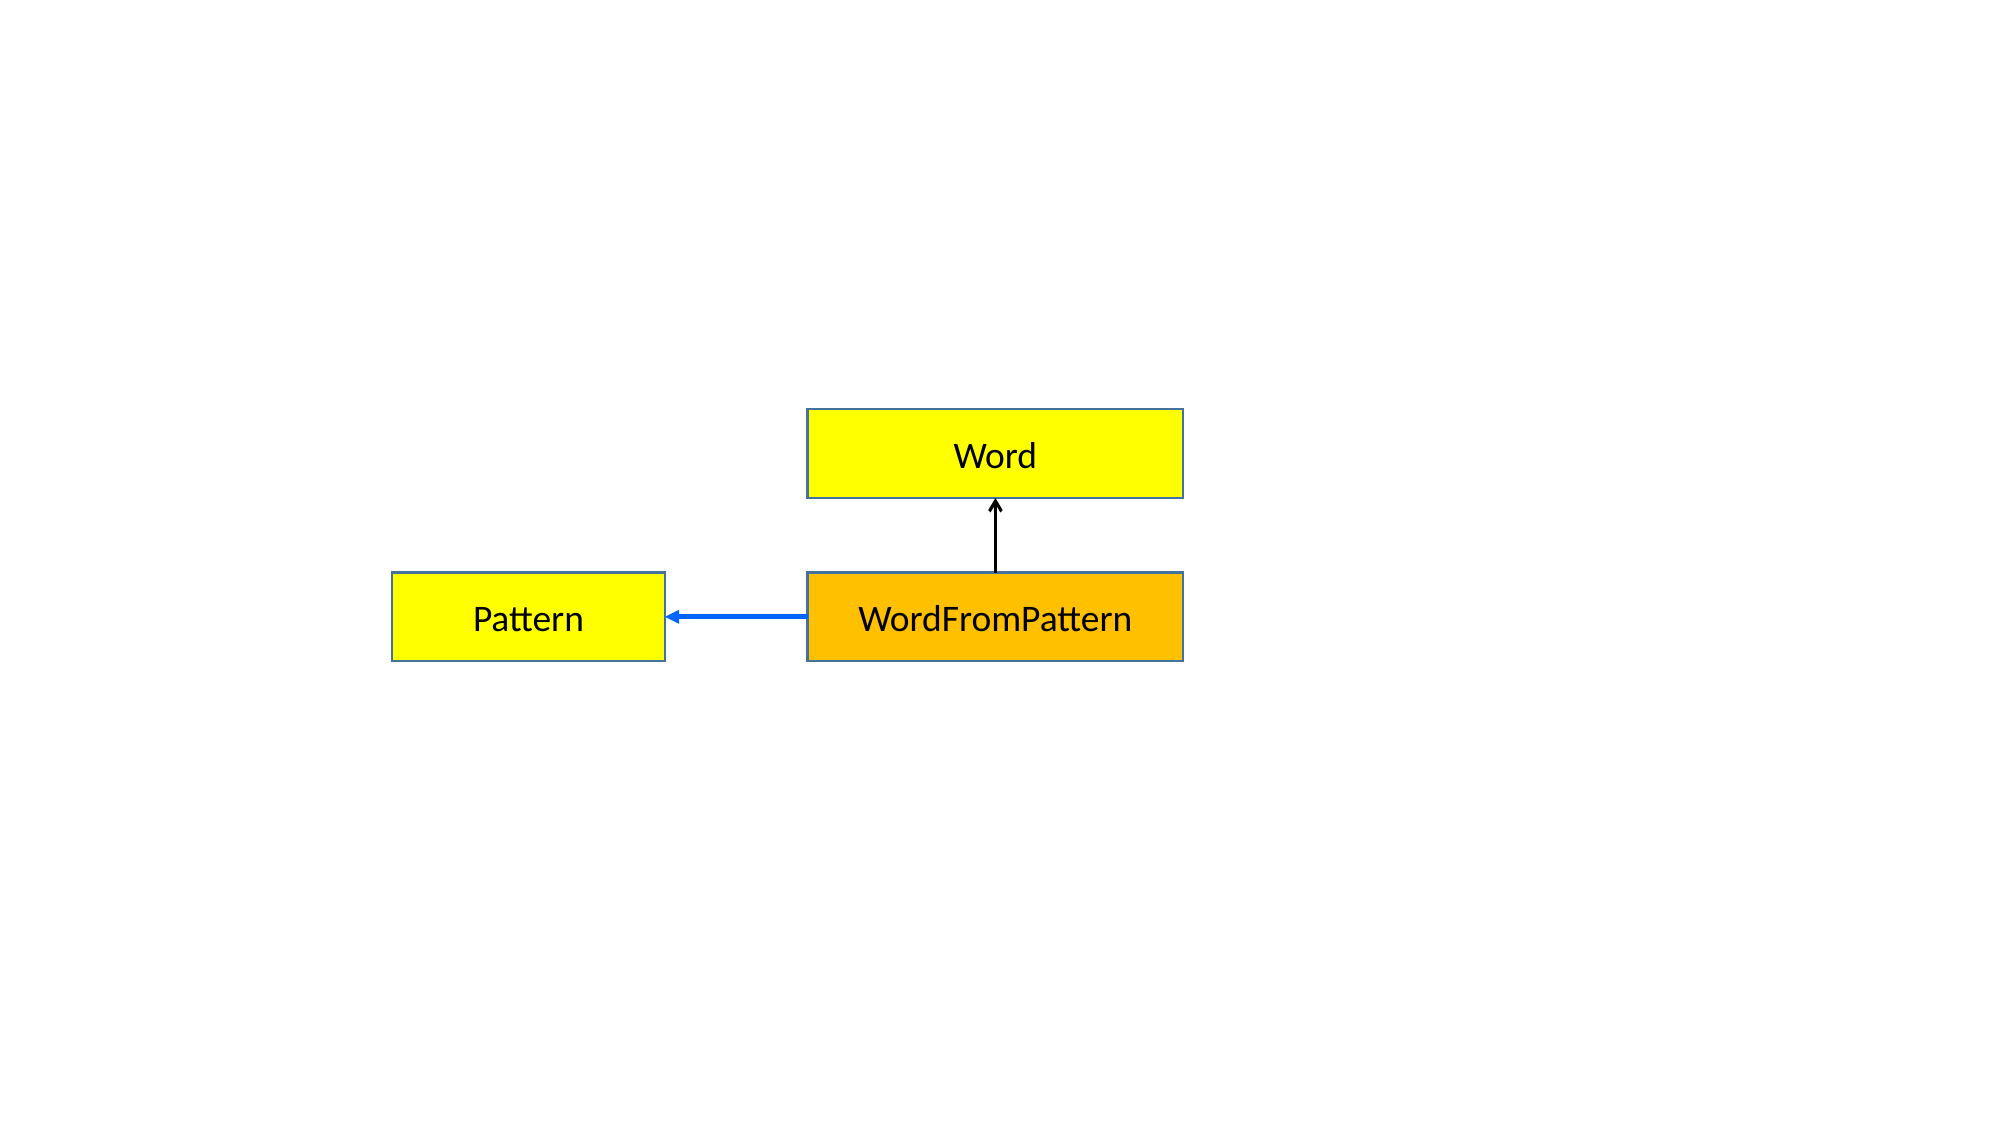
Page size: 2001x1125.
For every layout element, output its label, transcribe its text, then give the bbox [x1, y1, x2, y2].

text_box WordFromPattern [806, 571, 1184, 662]
text_box Word [806, 408, 1184, 499]
text_box Pattern [391, 571, 666, 662]
